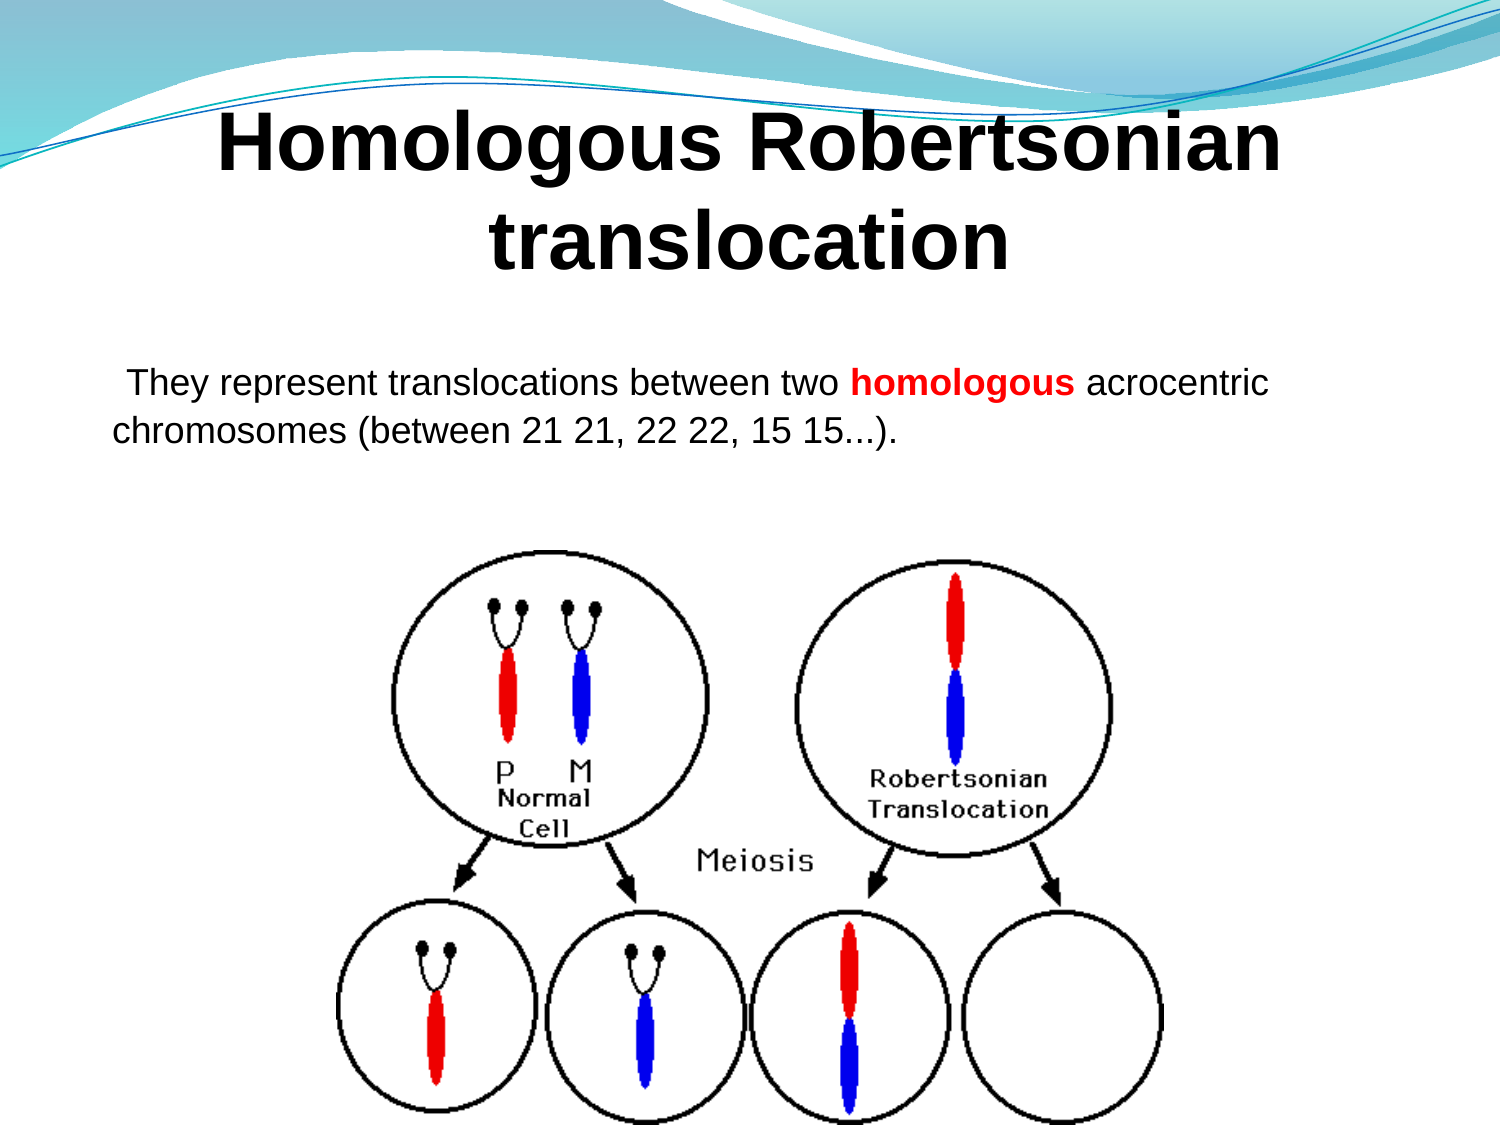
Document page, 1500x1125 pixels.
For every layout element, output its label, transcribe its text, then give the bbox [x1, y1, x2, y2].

subtitle They represent translocations between two homologous acrocentric chromosomes (between 21 21, 22 22, 15 15...). [112, 338, 1282, 1038]
title Homologous Robertsonian translocation [0, 66, 1500, 315]
picture [336, 550, 1164, 1125]
